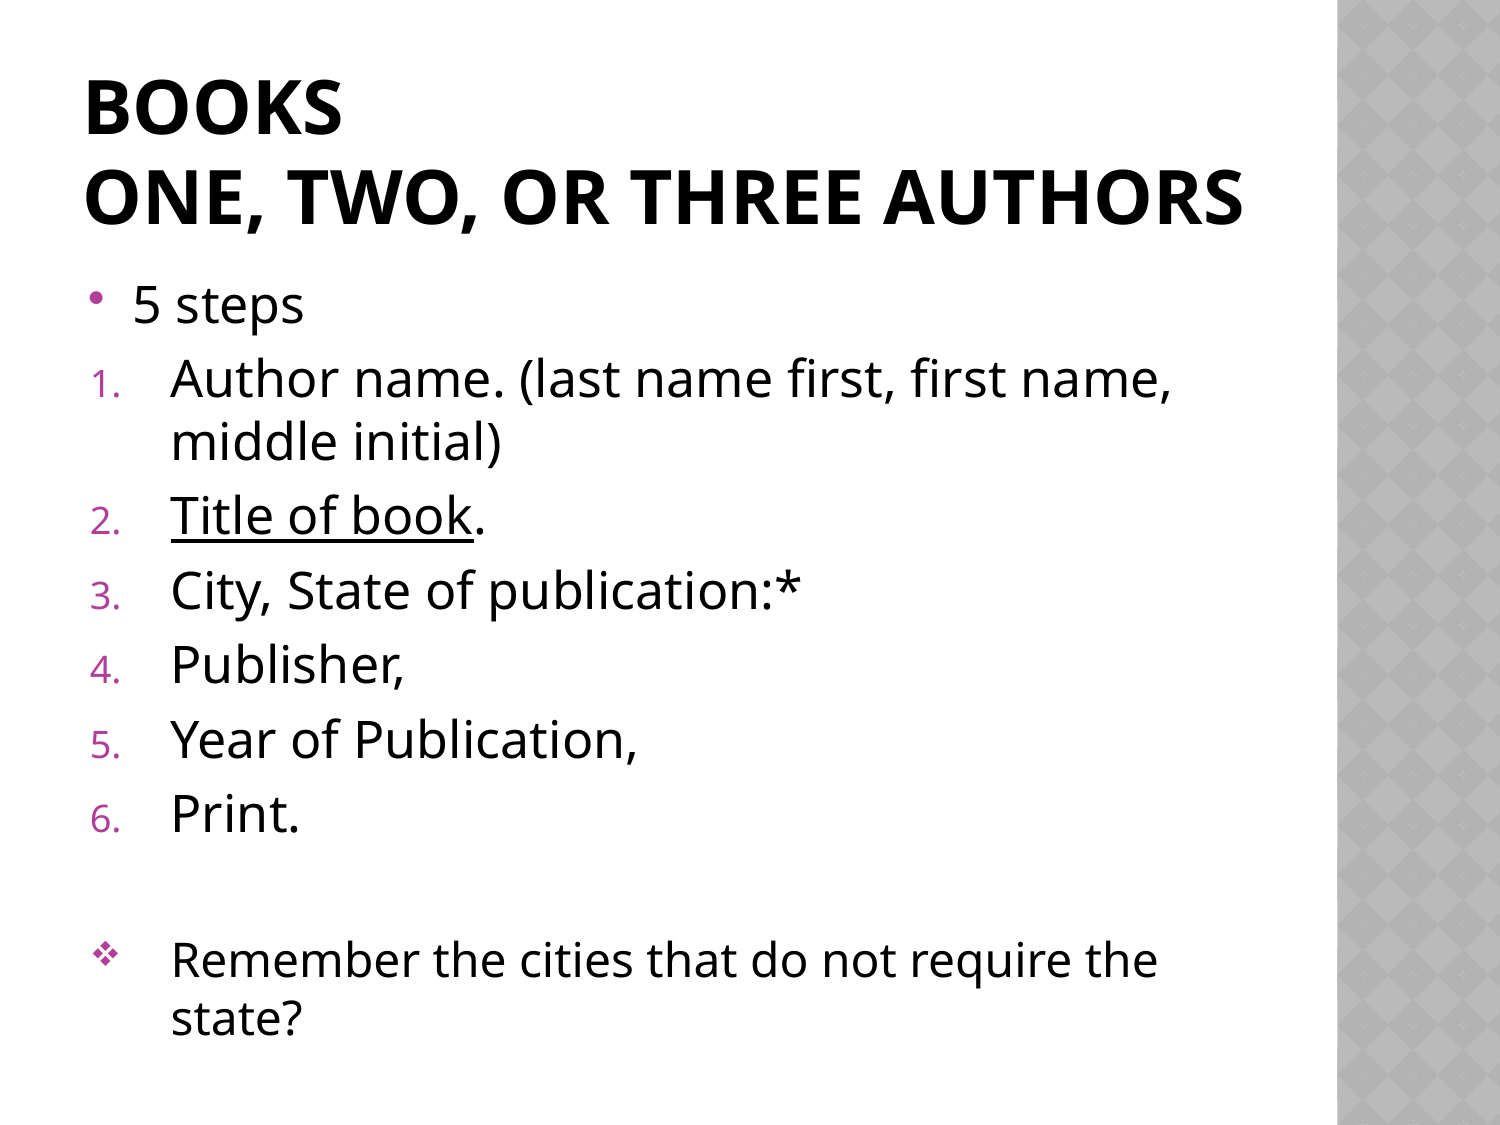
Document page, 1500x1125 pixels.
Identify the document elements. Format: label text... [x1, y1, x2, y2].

list 5 steps Author name. (last name first, first name, middle initial) Title of book. City, State of publication:* Publisher, Year of Publication, Print. Remember the cities that do not require the state? [75, 264, 1263, 1059]
title Books One, Two, or Three Authors [75, 52, 1263, 240]
